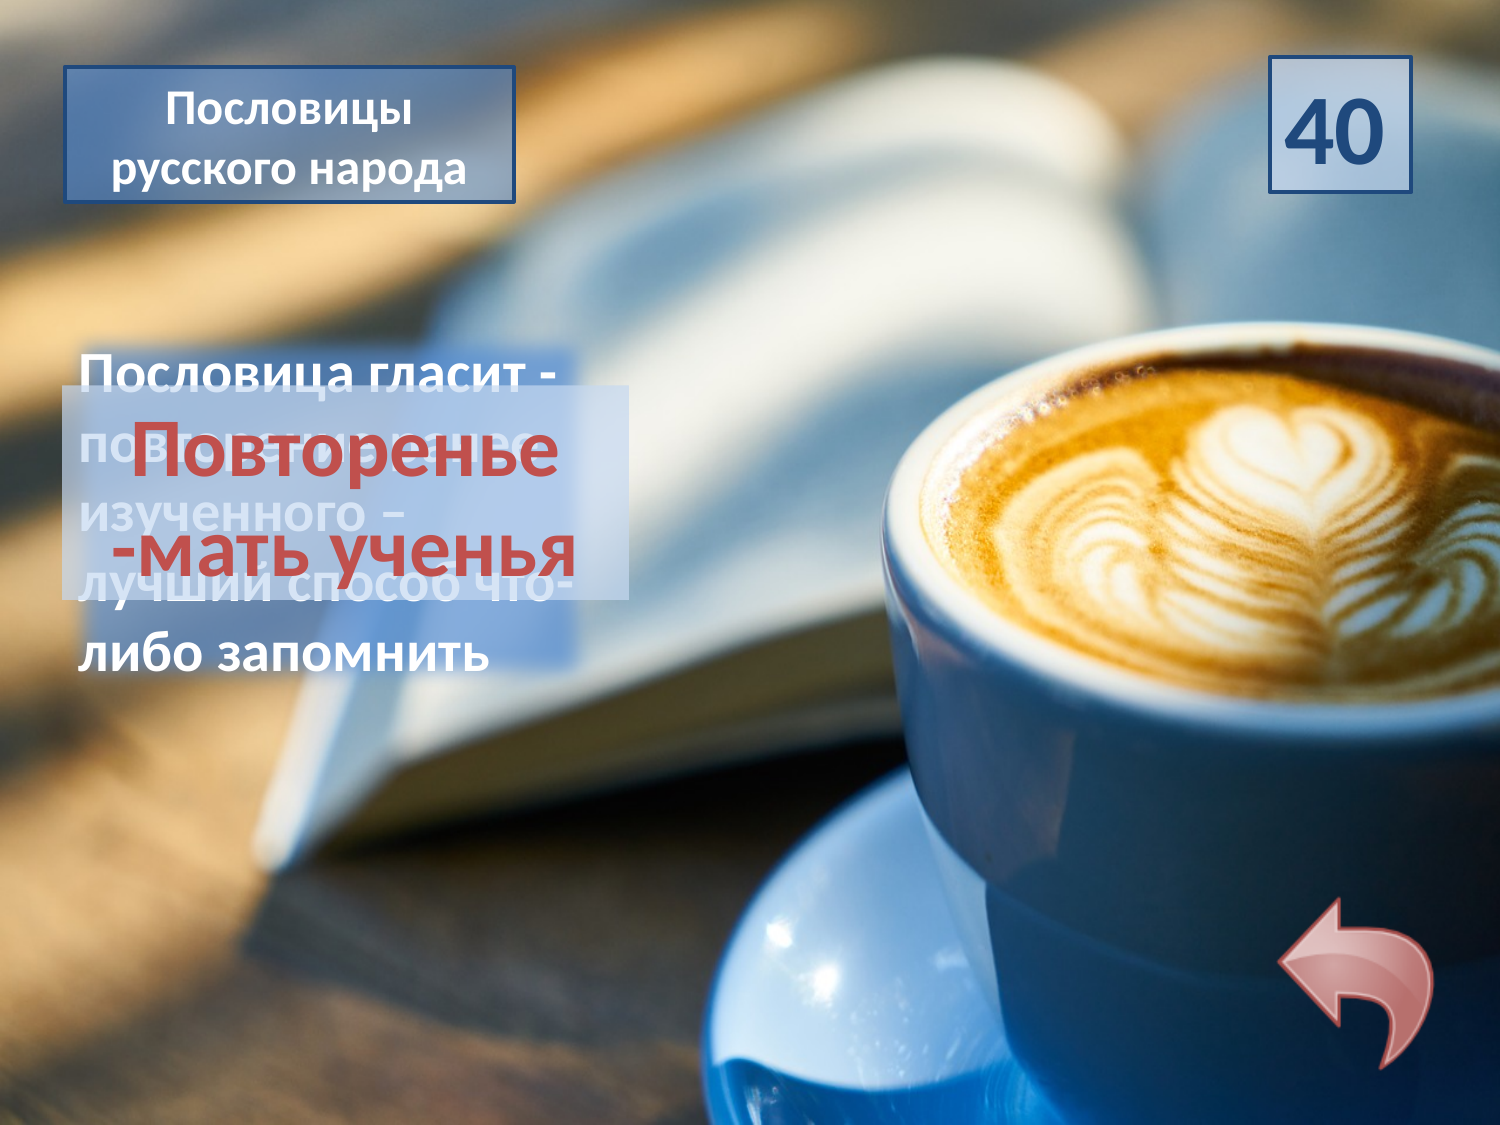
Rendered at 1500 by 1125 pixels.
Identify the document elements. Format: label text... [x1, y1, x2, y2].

text_box Пословица гласит - повторение ранее изученного – лучший способ что-либо запомнить [100, 600, 561, 656]
text_box Пословицы русского народа [63, 65, 516, 204]
text_box Повторенье -мать ученья [62, 385, 629, 600]
picture [0, 0, 1500, 1125]
text_box Пословица гласит - повторение ранее изученного – лучший способ что-либо запомнить [100, 363, 561, 385]
text_box 40 [1268, 55, 1413, 194]
